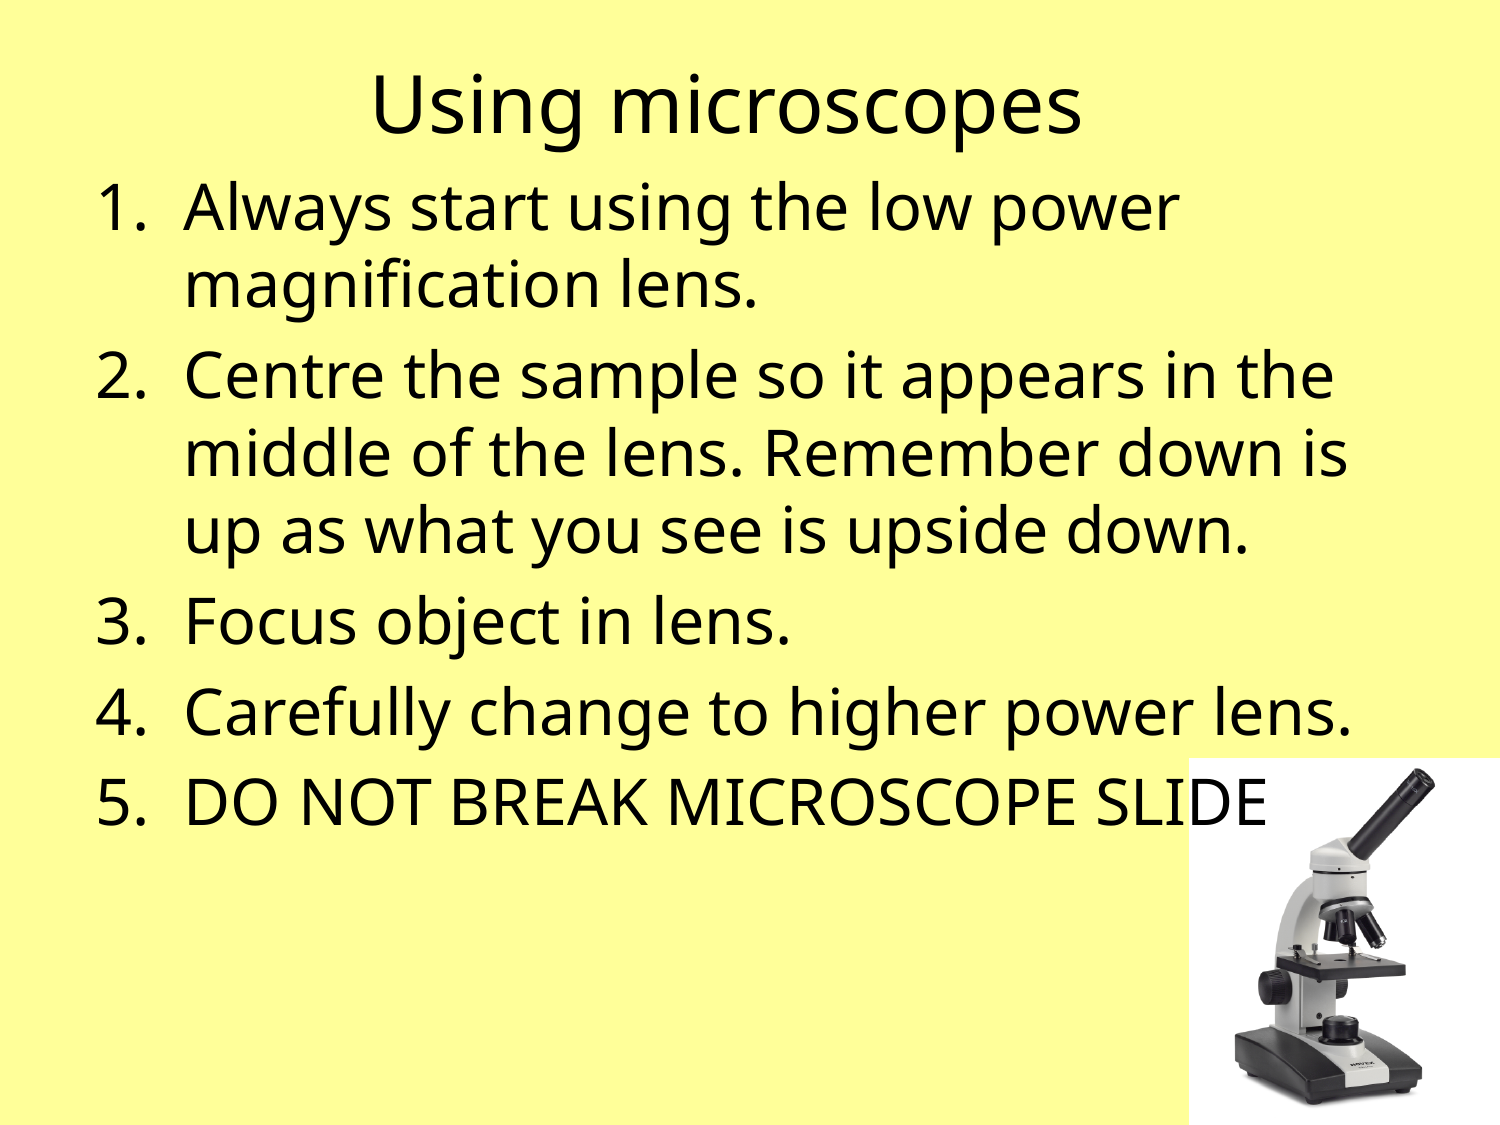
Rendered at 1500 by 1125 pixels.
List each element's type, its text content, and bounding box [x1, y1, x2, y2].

title Using microscopes [80, 45, 1375, 157]
picture [1189, 758, 1500, 1125]
list Always start using the low power magnification lens. Centre the sample so it appears in the middle of the lens. Remember down is up as what you see is upside down. Focus object in lens. Carefully change to higher power lens. DO NOT BREAK MICROSCOPE SLIDE [80, 157, 1375, 872]
